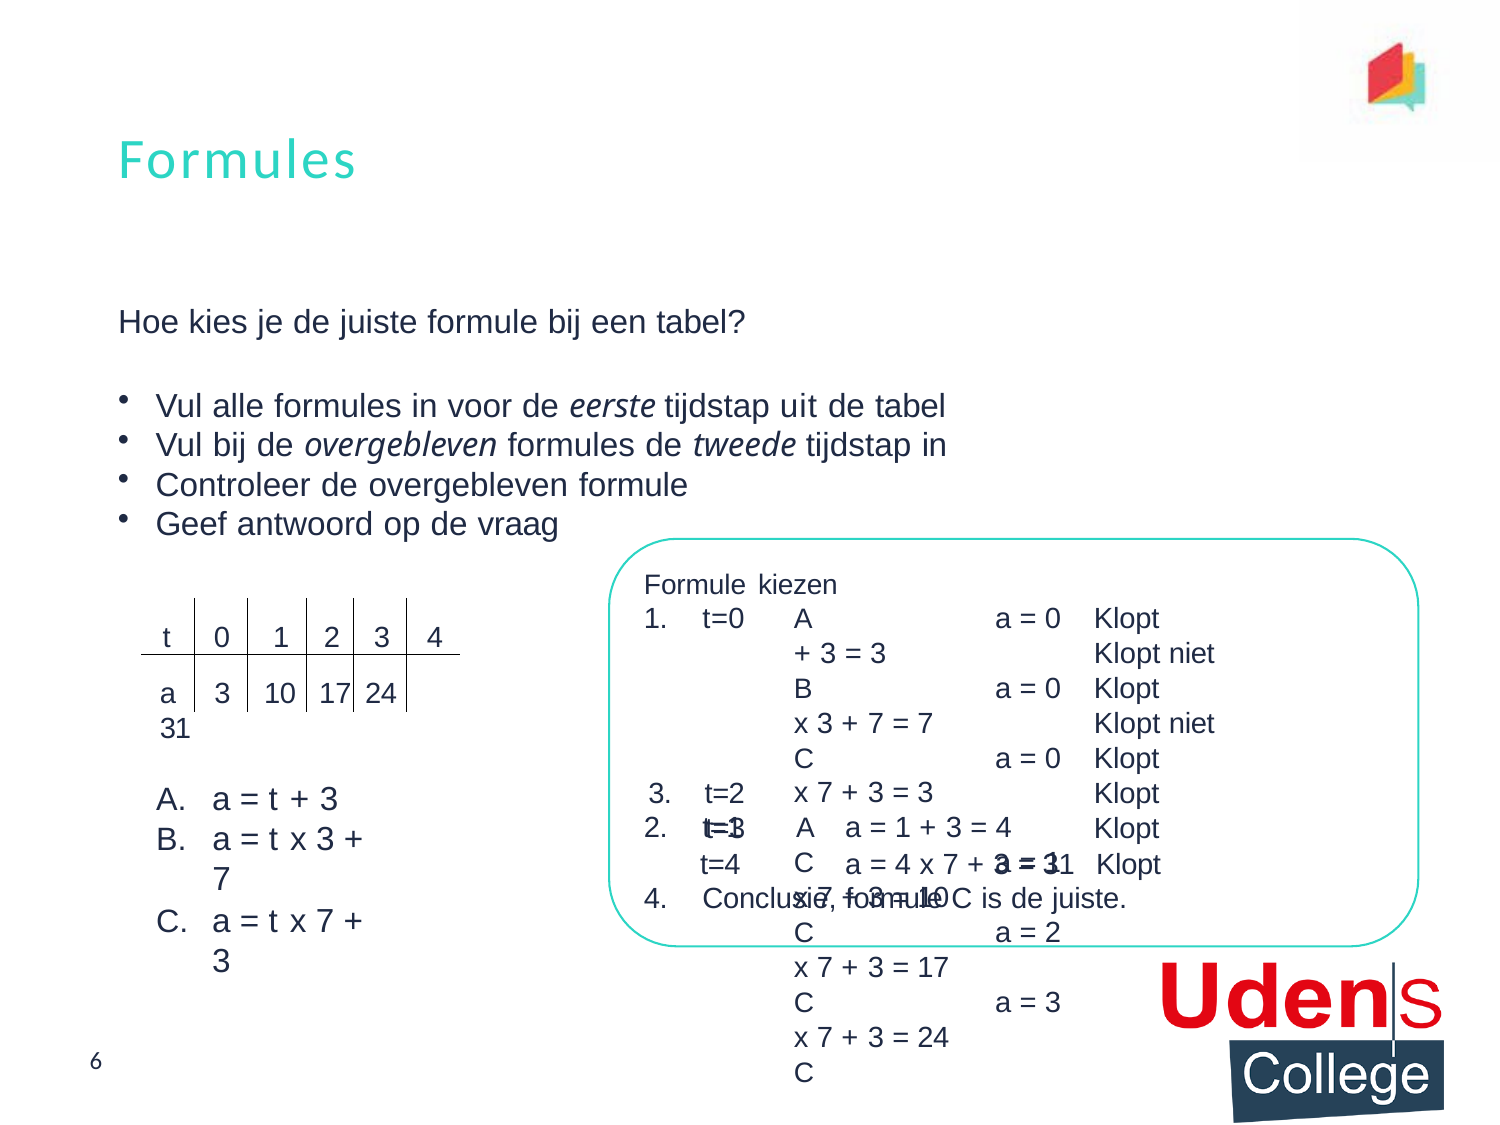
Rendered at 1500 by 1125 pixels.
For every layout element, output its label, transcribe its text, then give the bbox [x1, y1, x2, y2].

text_box 6 [83, 1043, 129, 1075]
text_box A a = 0 + 3 = 3 B a = 0 x 3 + 7 = 7 C a = 0 x 7 + 3 = 3 2. t=1 A a = 1 + 3 = 4 C a = 1 x 7 + 3 = 10 C a = 2 x 7 + 3 = 17 C a = 3 x 7 + 3 = 24 C [641, 957, 1070, 1089]
text_box a = t + 3 a = t x 3 + 7 a = t x 7 + 3 [154, 775, 389, 979]
text_box a 3 10 17 24 31 [157, 719, 450, 745]
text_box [140, 597, 461, 713]
title Formules [116, 119, 366, 298]
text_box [607, 537, 1420, 948]
picture [1162, 0, 1500, 1123]
text_box Hoe kies je de juiste formule bij een tabel? Vul alle formules in voor de eerste tijdstap uit de tabel Vul bij de overgebleven formules de tweede tijdstap in Controleer de overgebleven formule Geef antwoord op de vraag Formule kiezen [115, 298, 974, 601]
